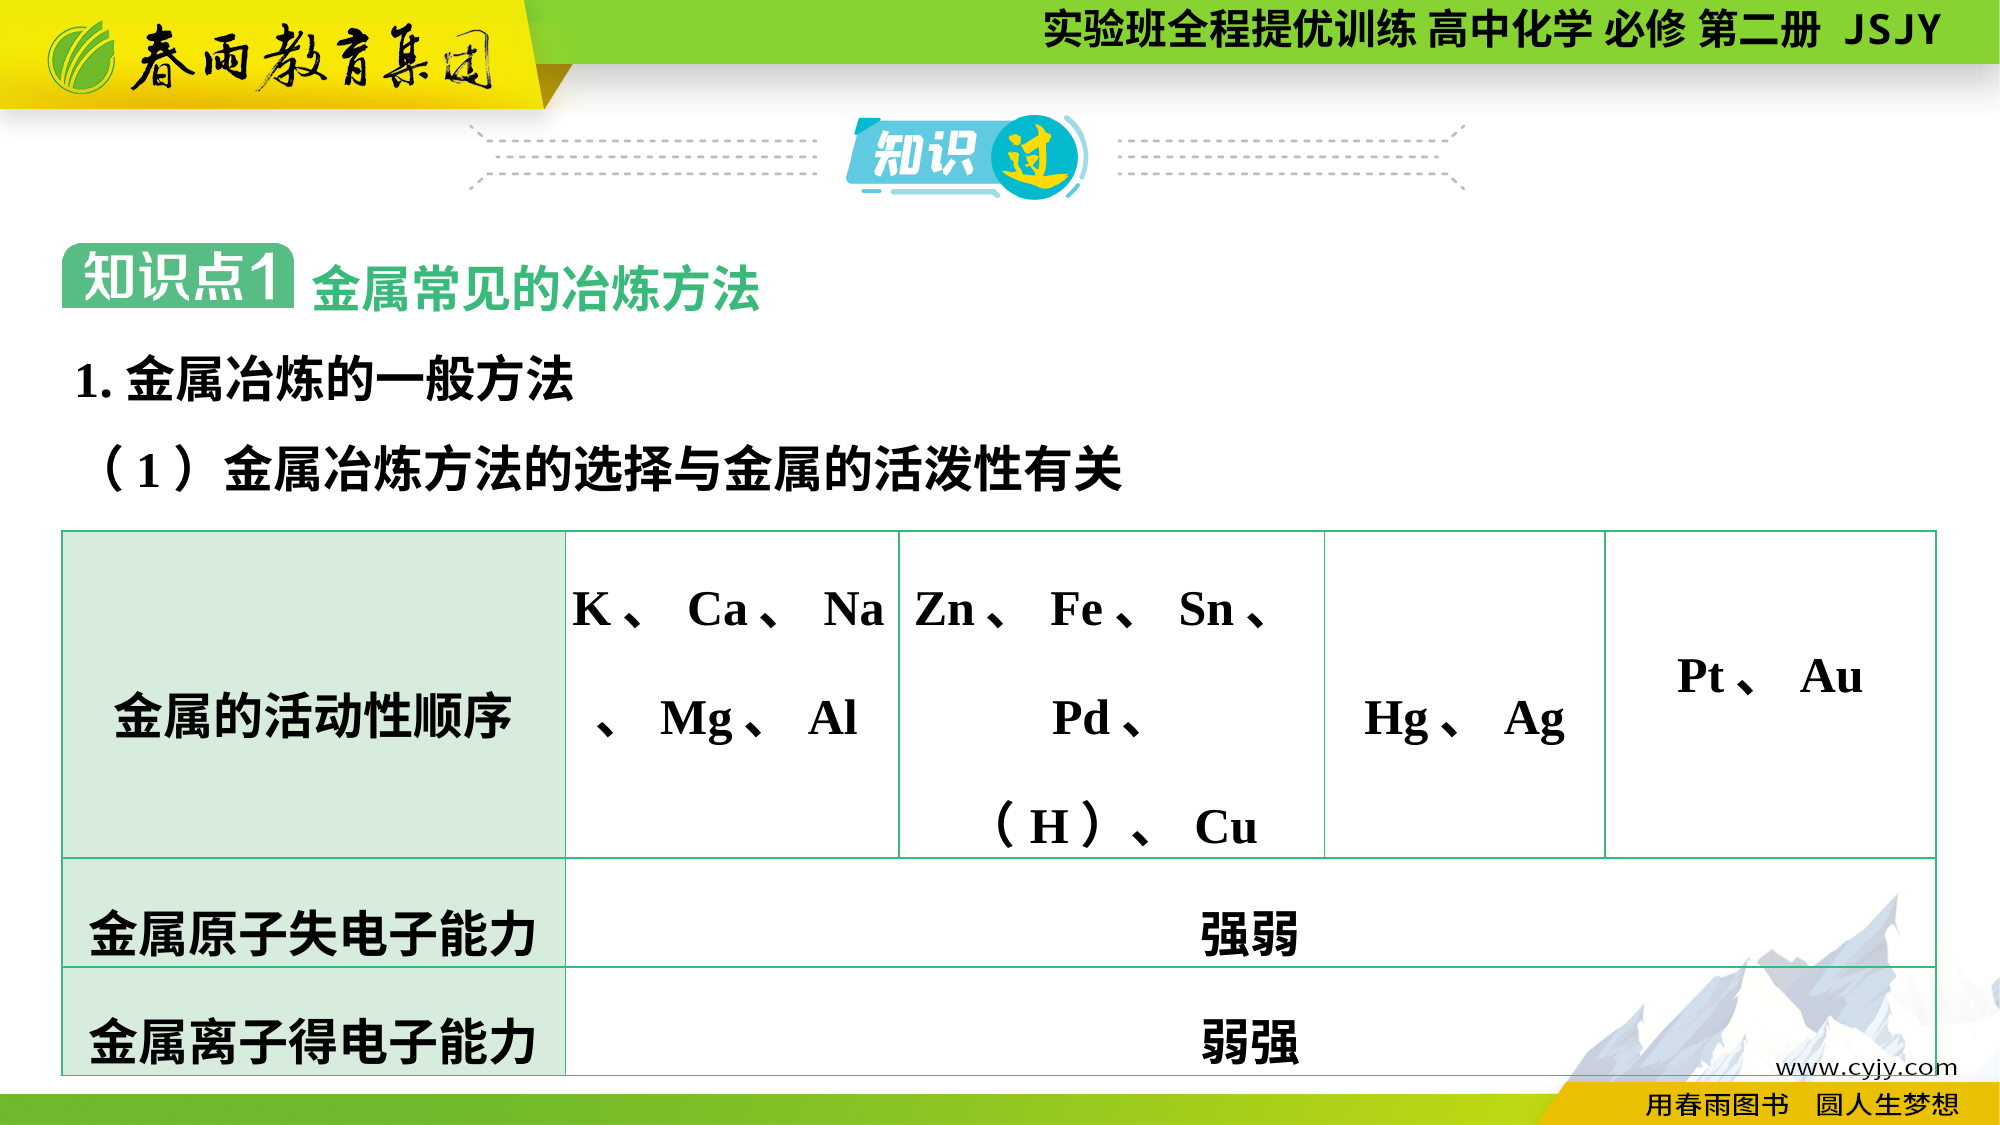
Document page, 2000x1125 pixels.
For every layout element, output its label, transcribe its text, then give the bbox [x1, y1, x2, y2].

list 金属常见的冶炼方法 1.金属冶炼的一般方法 （1）金属冶炼方法的选择与金属的活泼性有关 [59, 219, 1944, 508]
picture [0, 0, 2000, 1125]
